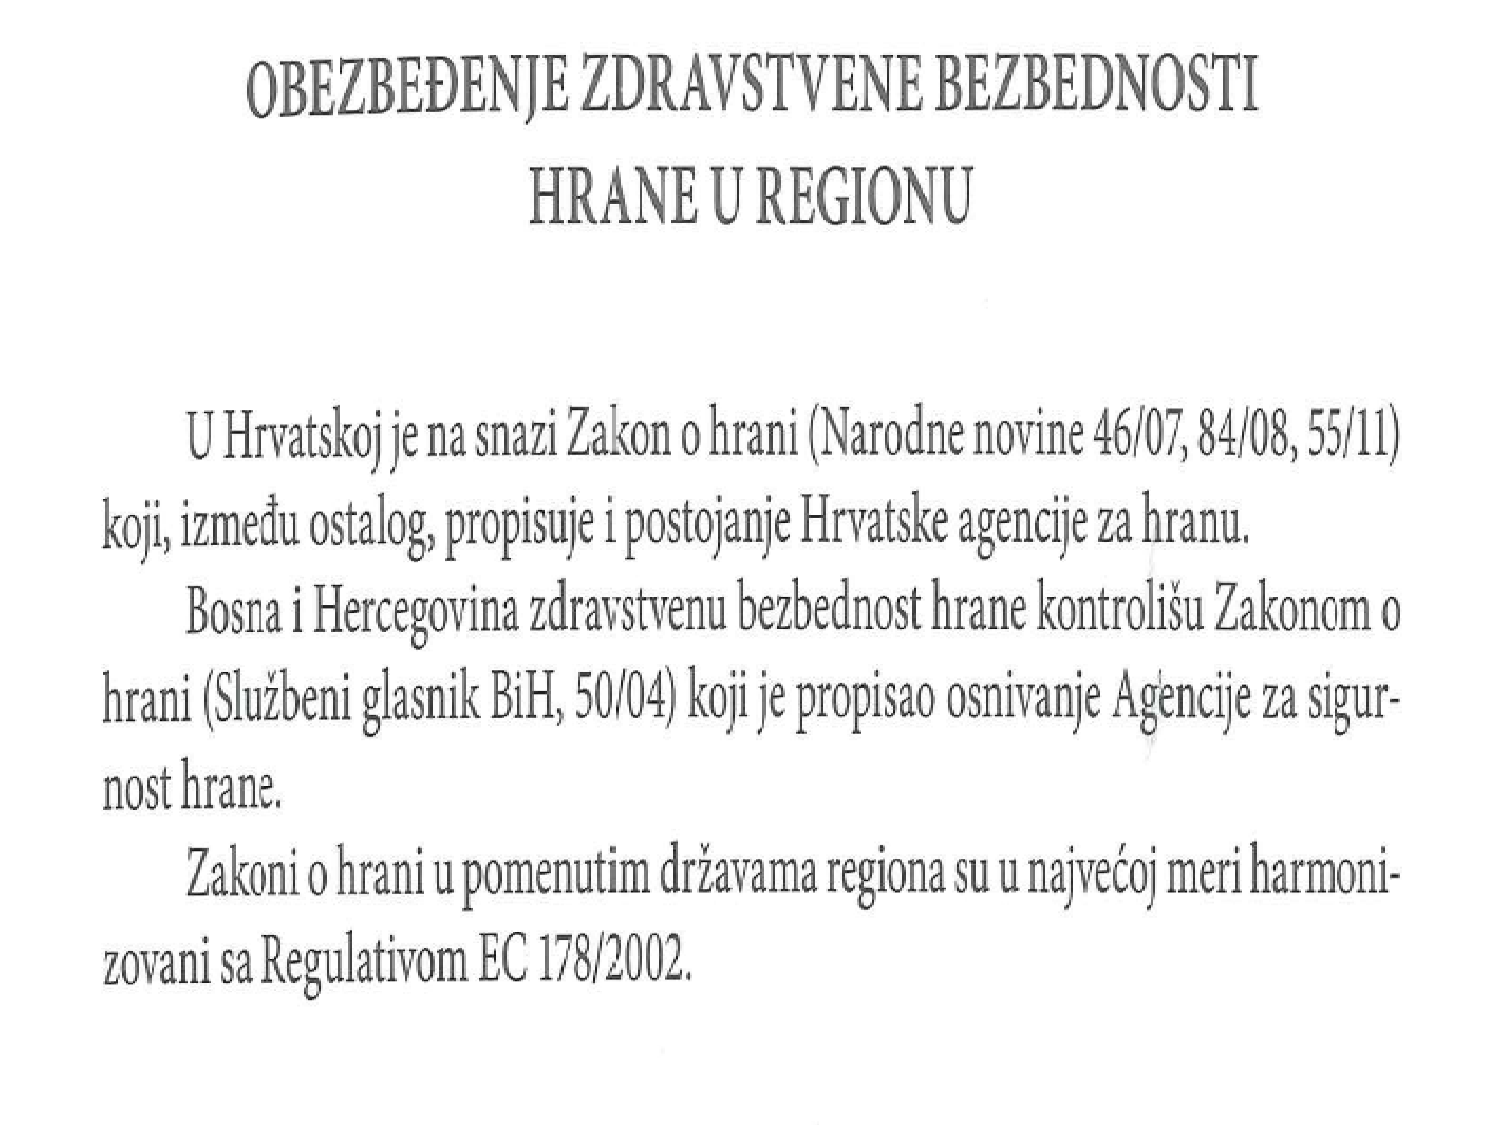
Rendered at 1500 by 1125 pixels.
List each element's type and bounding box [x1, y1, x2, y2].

list [0, 0, 1500, 1125]
